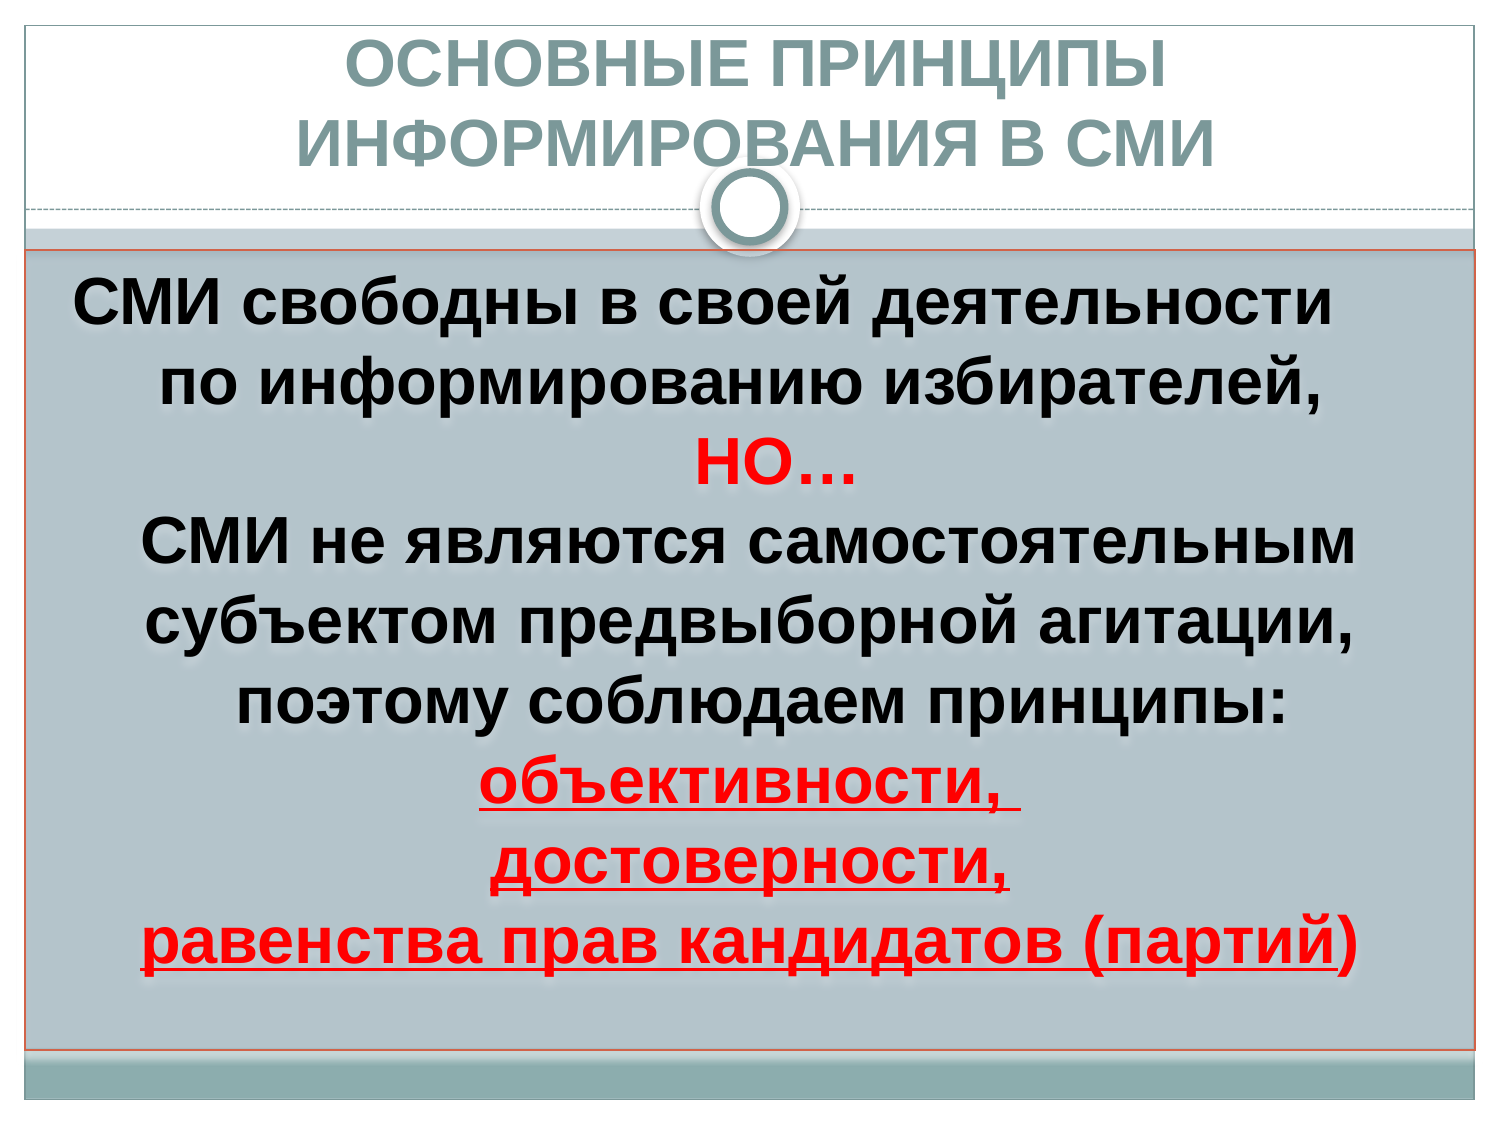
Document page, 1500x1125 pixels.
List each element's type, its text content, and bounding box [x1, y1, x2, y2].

list СМИ свободны в своей деятельности по информированию избирателей, НО… СМИ не являются самостоятельным субъектом предвыборной агитации, поэтому соблюдаем принципы: объективности, достоверности, равенства прав кандидатов (партий) [24, 249, 1476, 1051]
title ОСНОВНЫЕ ПРИНЦИПЫ ИНФОРМИРОВАНИЯ В СМИ [49, 112, 1463, 188]
